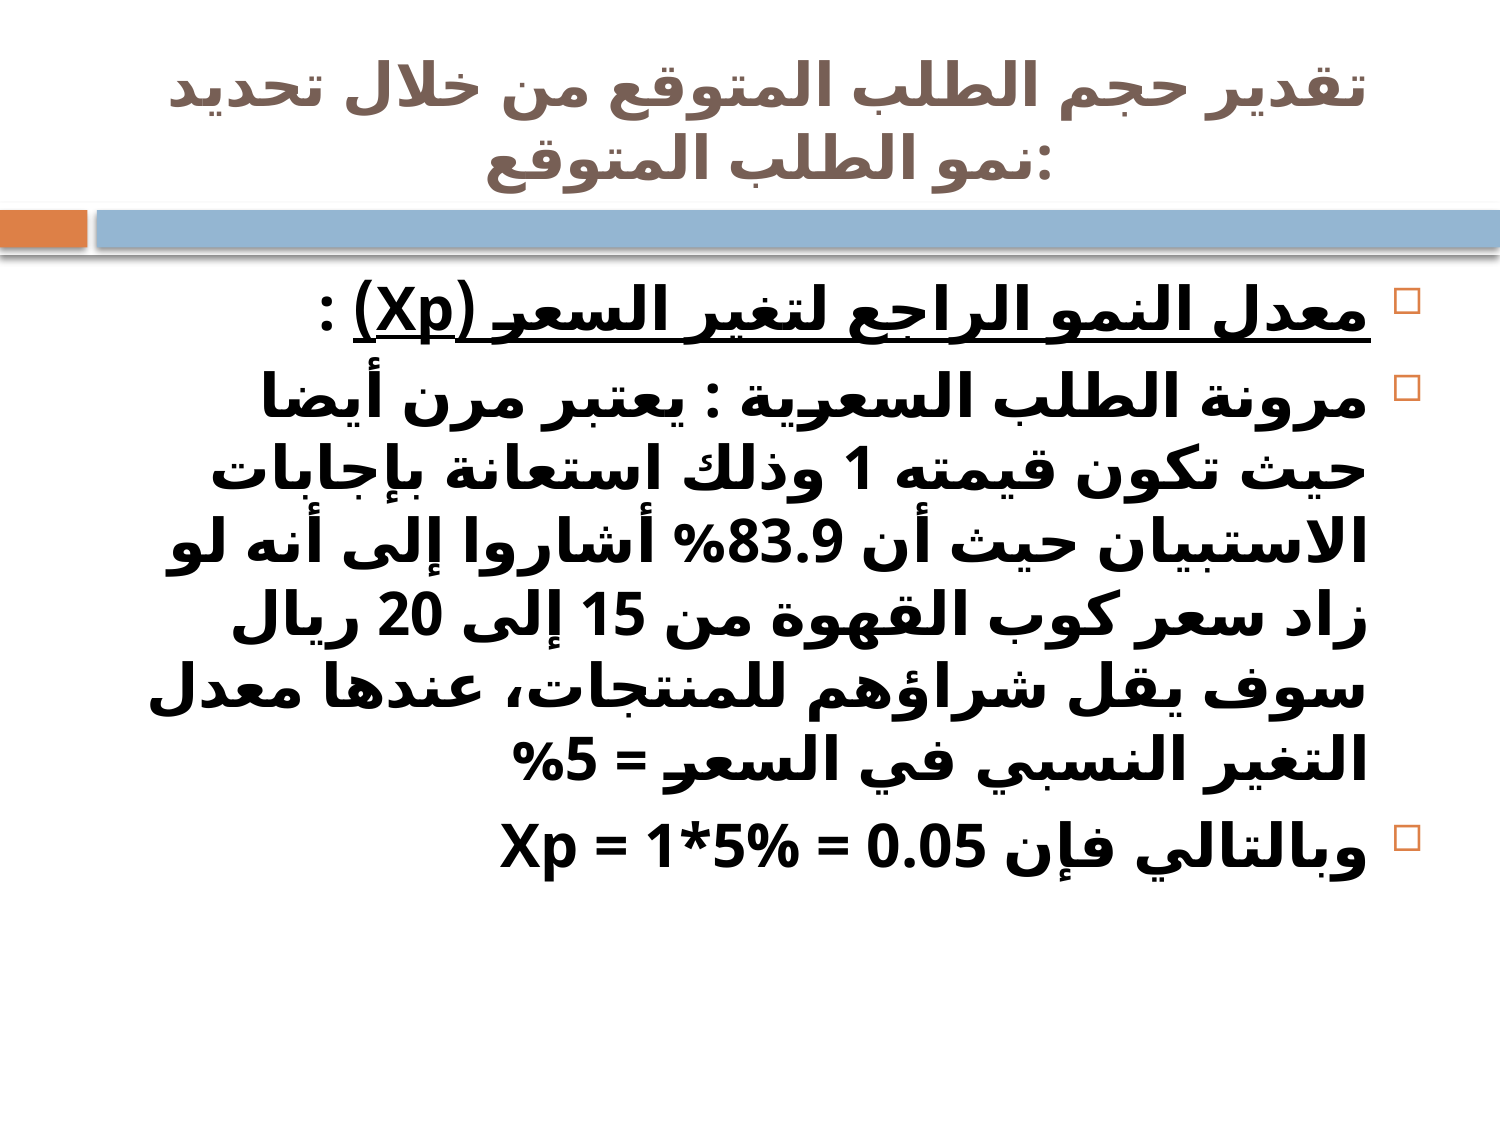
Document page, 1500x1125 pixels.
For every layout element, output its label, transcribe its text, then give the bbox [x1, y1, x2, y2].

title تقدير حجم الطلب المتوقع من خلال تحديد نمو الطلب المتوقع: [100, 37, 1438, 200]
list معدل النمو الراجع لتغير السعر (Xp) : مرونة الطلب السعرية : يعتبر مرن أيضا حيث تكون قيمته 1 وذلك استعانة بإجابات الاستبيان حيث أن 83.9% أشاروا إلى أنه لو زاد سعر كوب القهوة من 15 إلى 20 ريال سوف يقل شراؤهم للمنتجات، عندها معدل التغير النسبي في السعر = 5% وبالتالي فإن Xp = 1*5% = 0.05 [100, 262, 1438, 1000]
